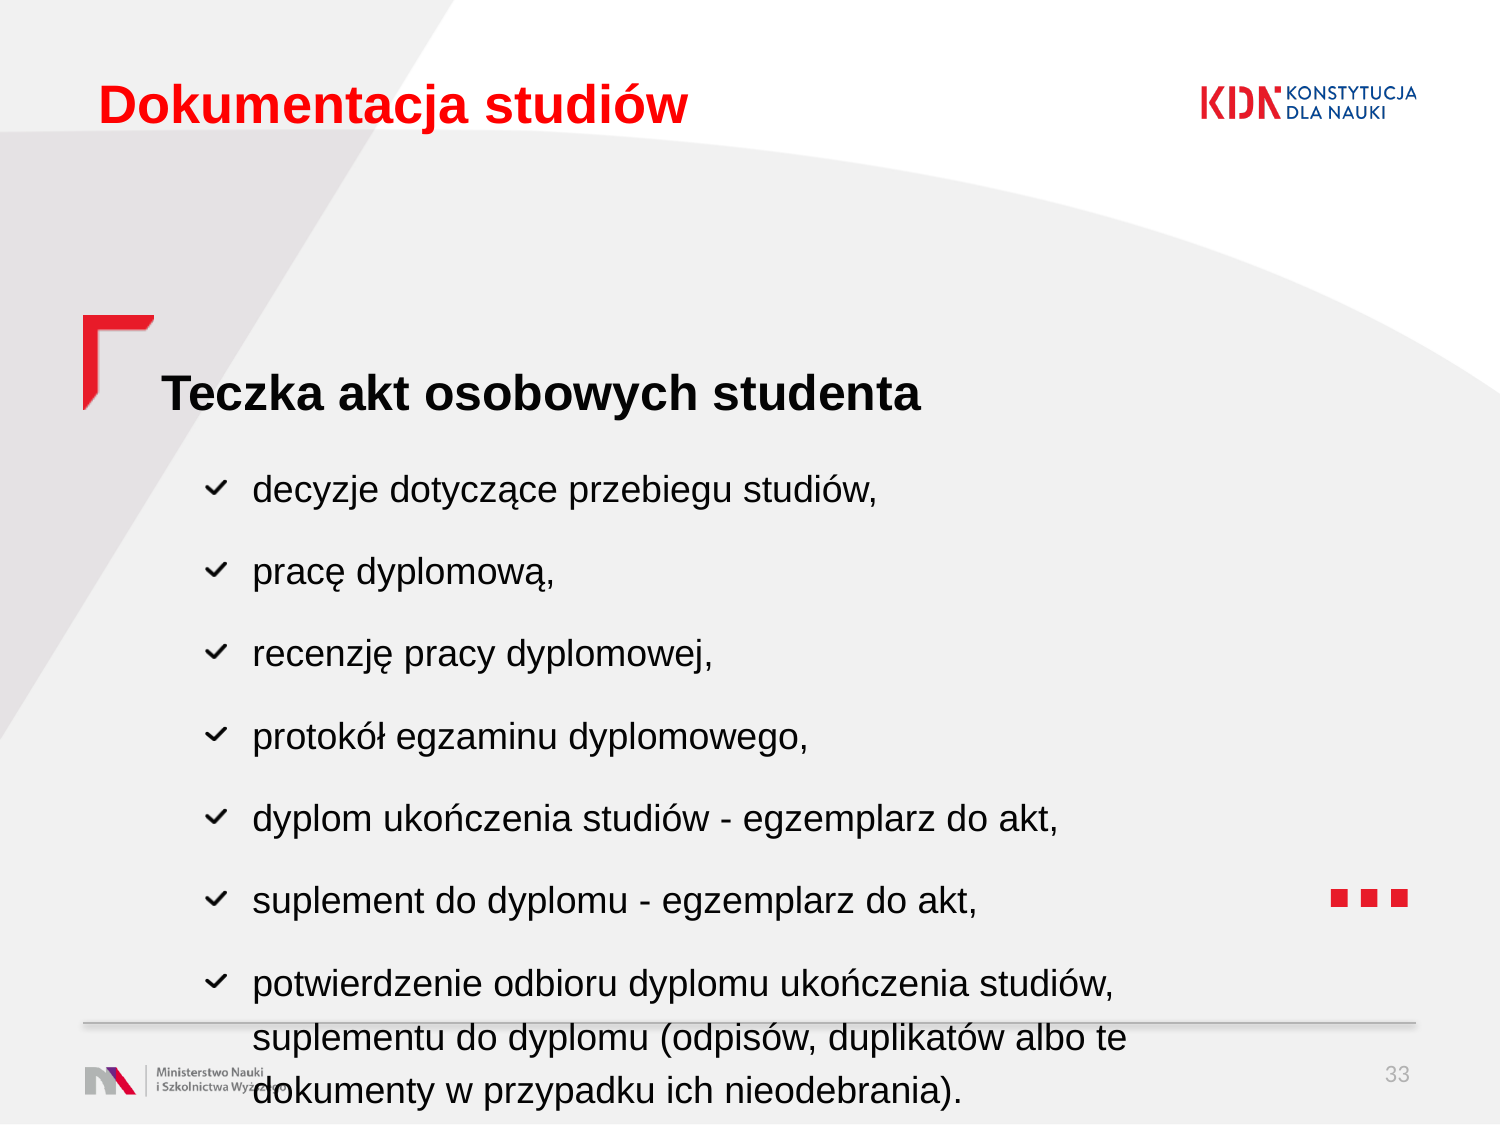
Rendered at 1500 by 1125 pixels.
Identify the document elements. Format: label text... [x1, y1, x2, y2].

title Dokumentacja studiów [83, 74, 1170, 143]
list decyzje dotyczące przebiegu studiów, pracę dyplomową, recenzję pracy dyplomowej, protokół egzaminu dyplomowego, dyplom ukończenia studiów - egzemplarz do akt, suplement do dyplomu - egzemplarz do akt, potwierdzenie odbioru dyplomu ukończenia studiów, suplementu do dyplomu (odpisów, duplikatów albo te dokumenty w przypadku ich nieodebrania). [190, 448, 1334, 956]
slide_number 33 [1074, 1042, 1425, 1103]
list Teczka akt osobowych studenta [146, 341, 1252, 423]
picture [0, 0, 1500, 1125]
